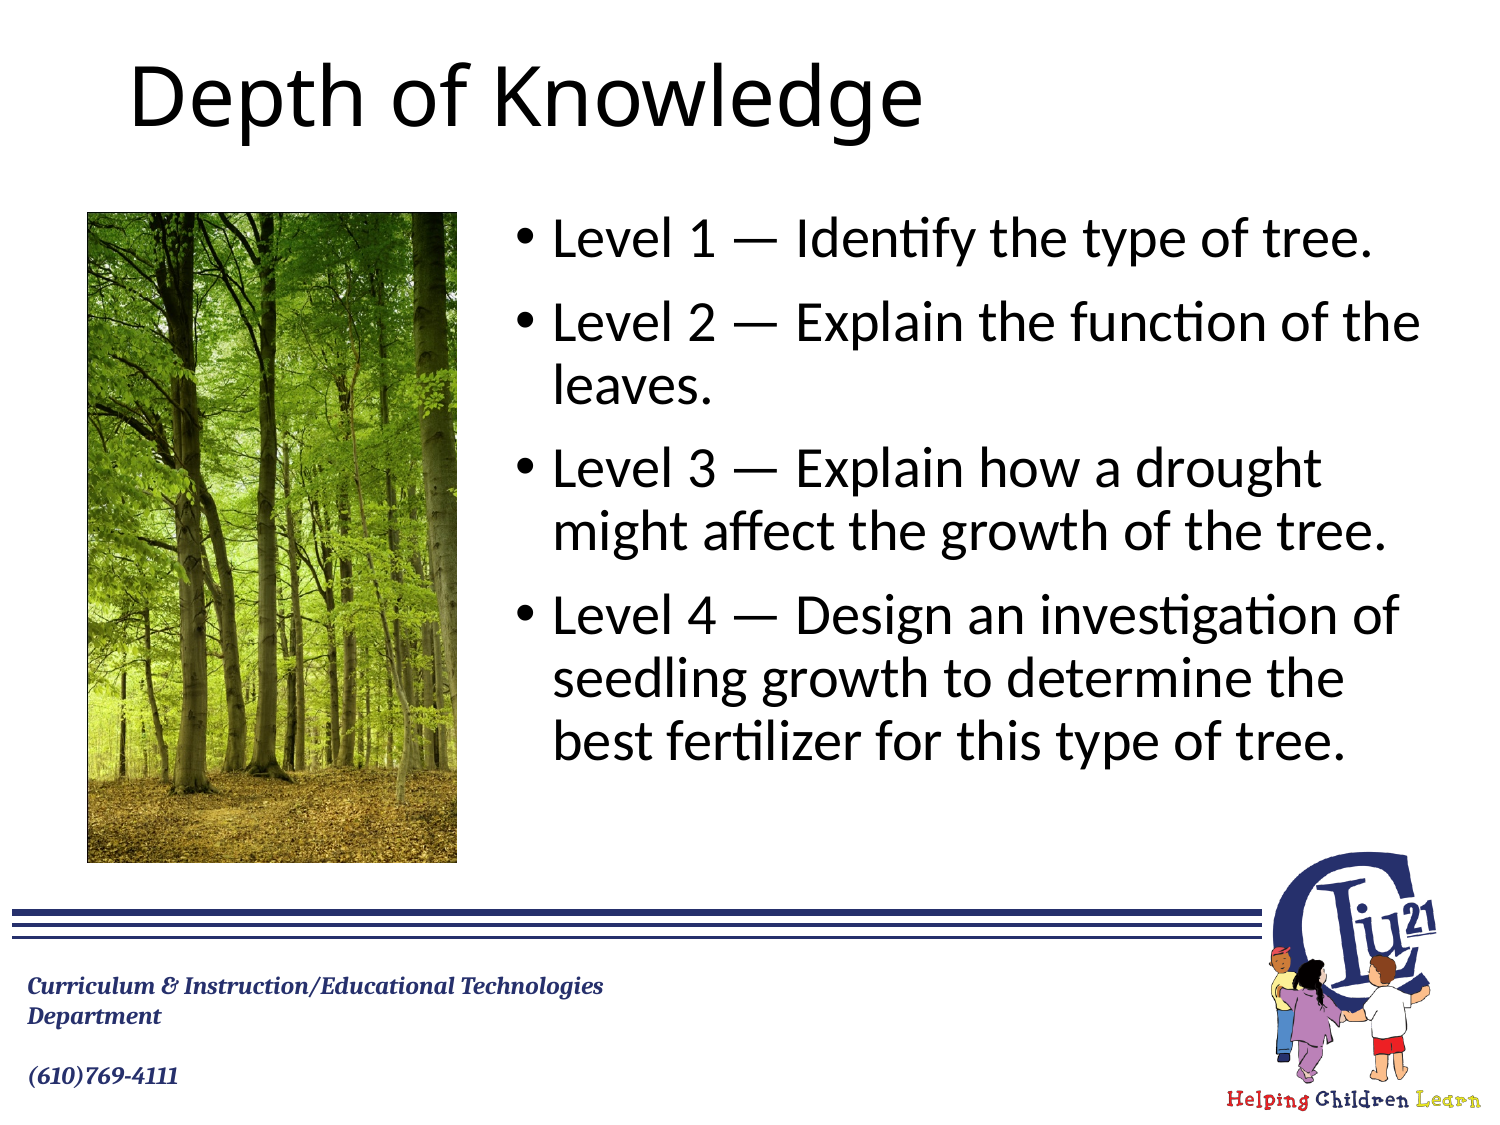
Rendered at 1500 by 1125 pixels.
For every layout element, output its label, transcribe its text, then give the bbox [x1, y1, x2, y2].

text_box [12, 837, 1500, 1121]
list Level 1 — Identify the type of tree. Level 2 — Explain the function of the leaves. Level 3 — Explain how a drought might affect the growth of the tree. Level 4 — Design an investigation of seedling growth to determine the best fertilizer for this type of tree. [500, 200, 1463, 837]
title Depth of Knowledge [112, 24, 1388, 175]
picture [87, 212, 457, 837]
